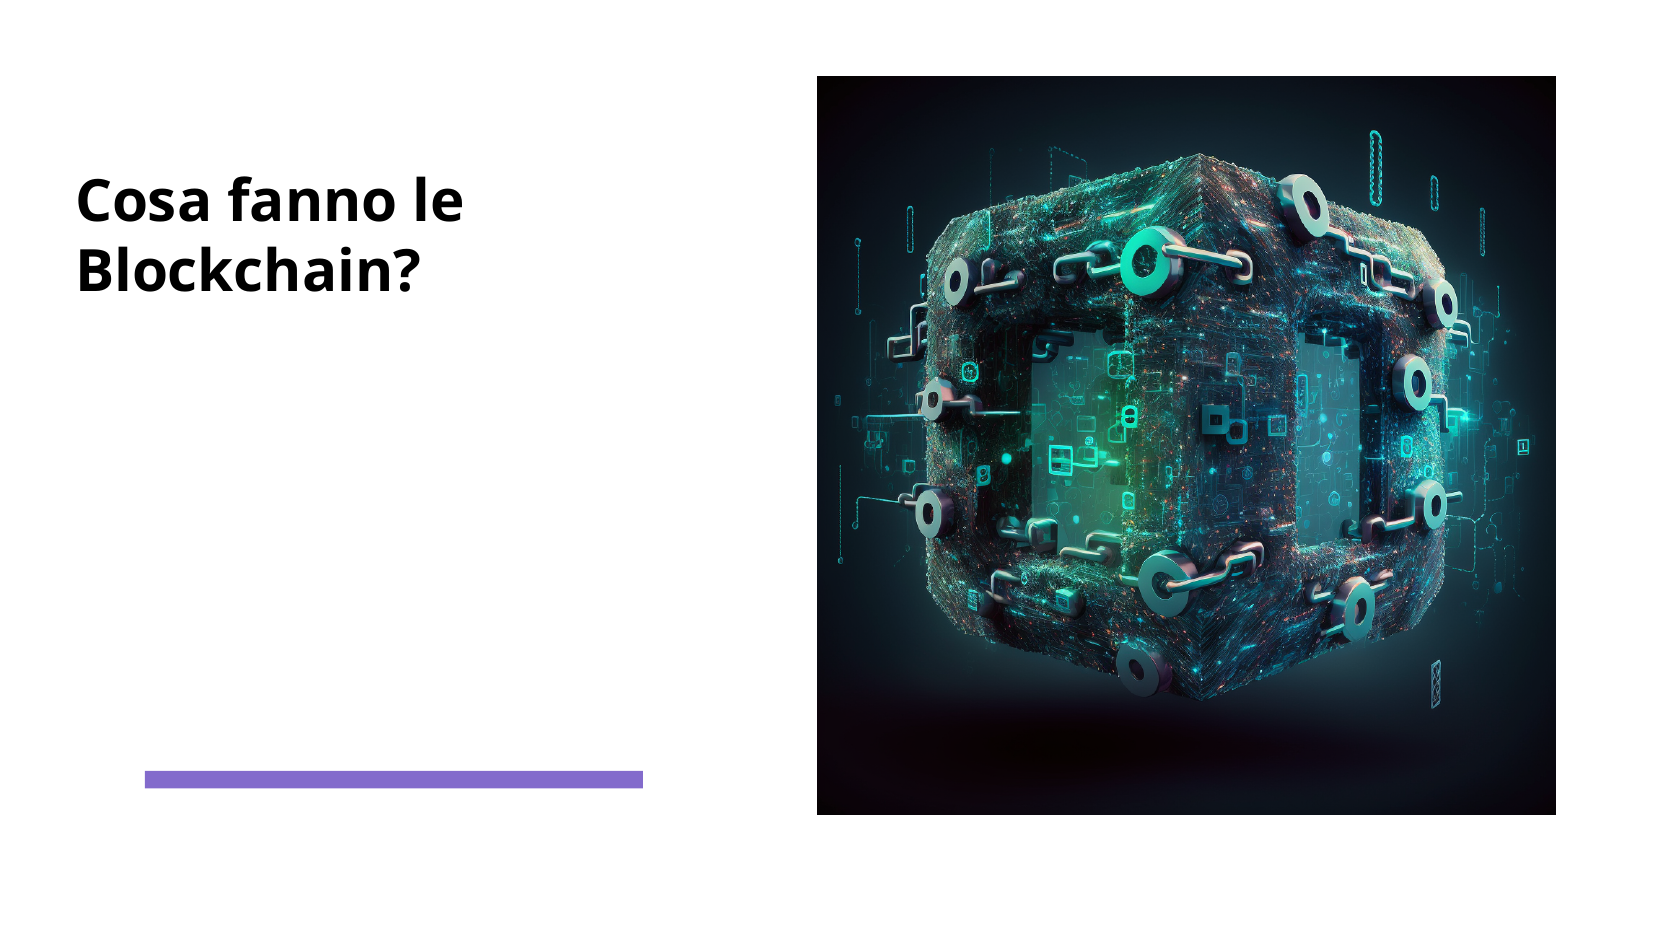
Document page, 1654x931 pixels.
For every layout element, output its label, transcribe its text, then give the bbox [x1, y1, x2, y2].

picture [817, 76, 1557, 816]
title Cosa fanno le Blockchain? [74, 162, 712, 305]
